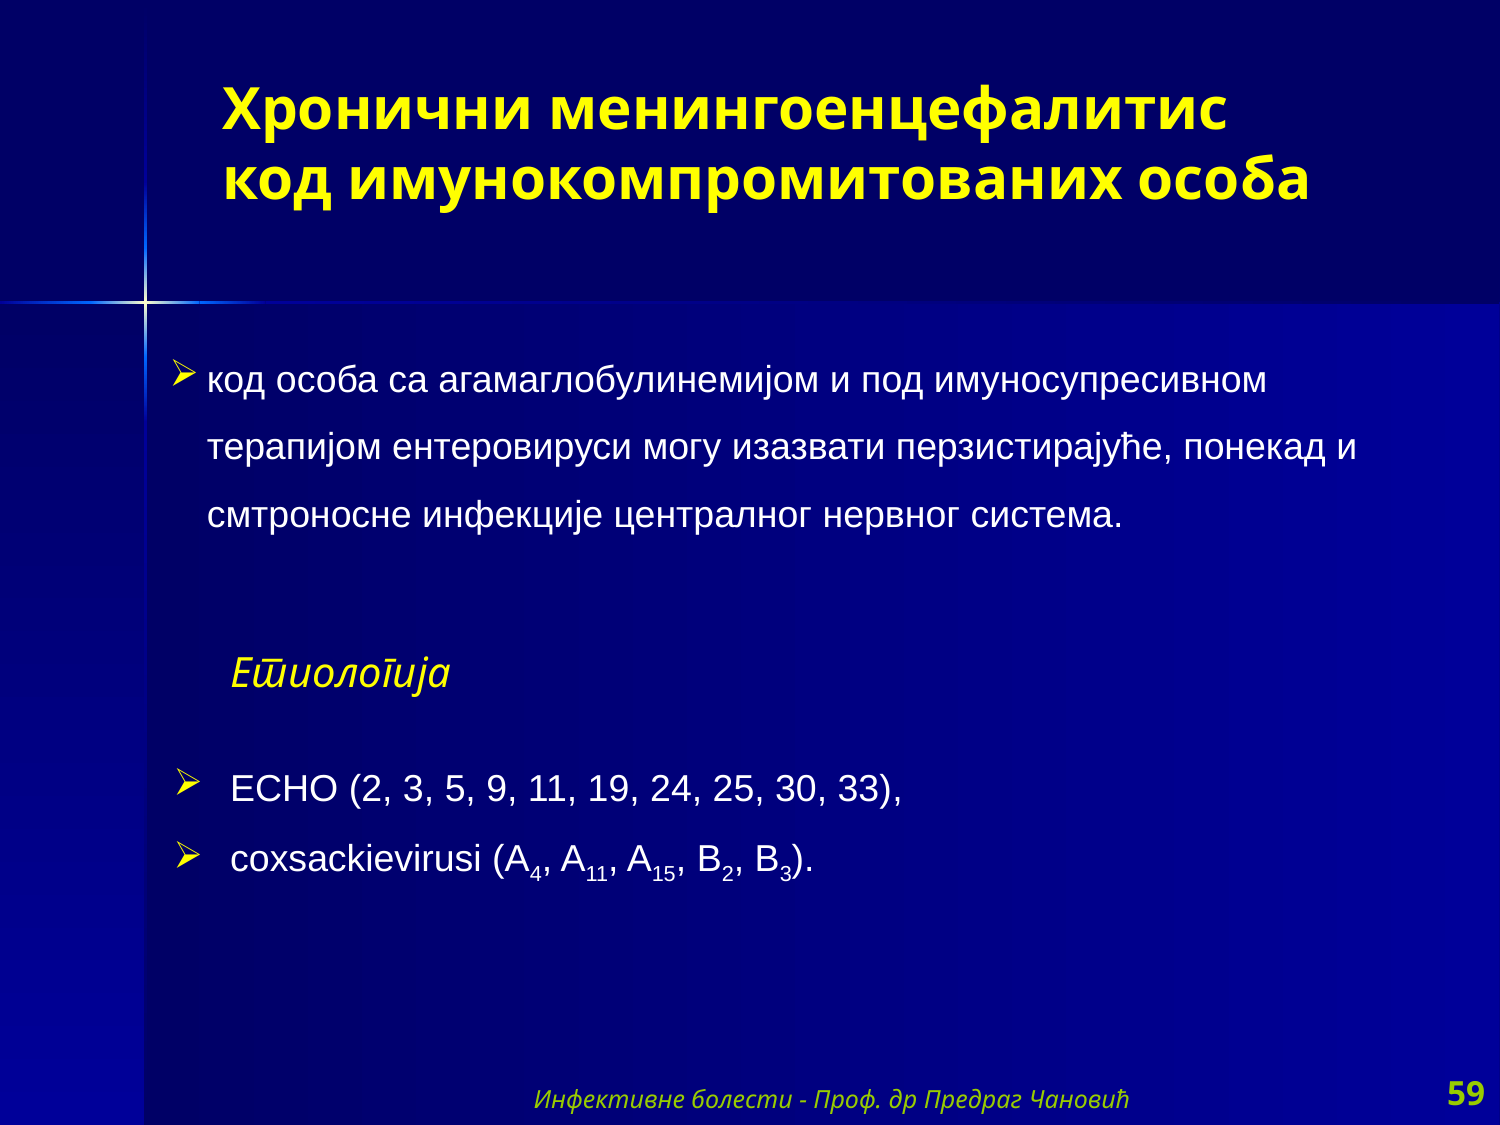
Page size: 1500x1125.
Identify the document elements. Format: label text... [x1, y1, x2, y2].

text_box Етиологија [215, 638, 467, 704]
slide_number 59 [1345, 1049, 1500, 1125]
text_box код особа са агамаглобулинемијом и под имуносупресивном терапијом ентеровируси могу изазвати перзистирајуће, понекад и смтроносне инфекције централног нервног система. [154, 324, 1466, 542]
text_box Хронични менингоенцефалитис код имунокомпромитованих особа [207, 64, 1365, 219]
text_box ECHO (2, 3, 5, 9, 11, 19, 24, 25, 30, 33), coxsackievirusi (A4, A11, A15, B2, B3). [159, 733, 997, 893]
footer Инфективне болести - Проф. др Предраг Чановић [430, 1049, 1235, 1125]
